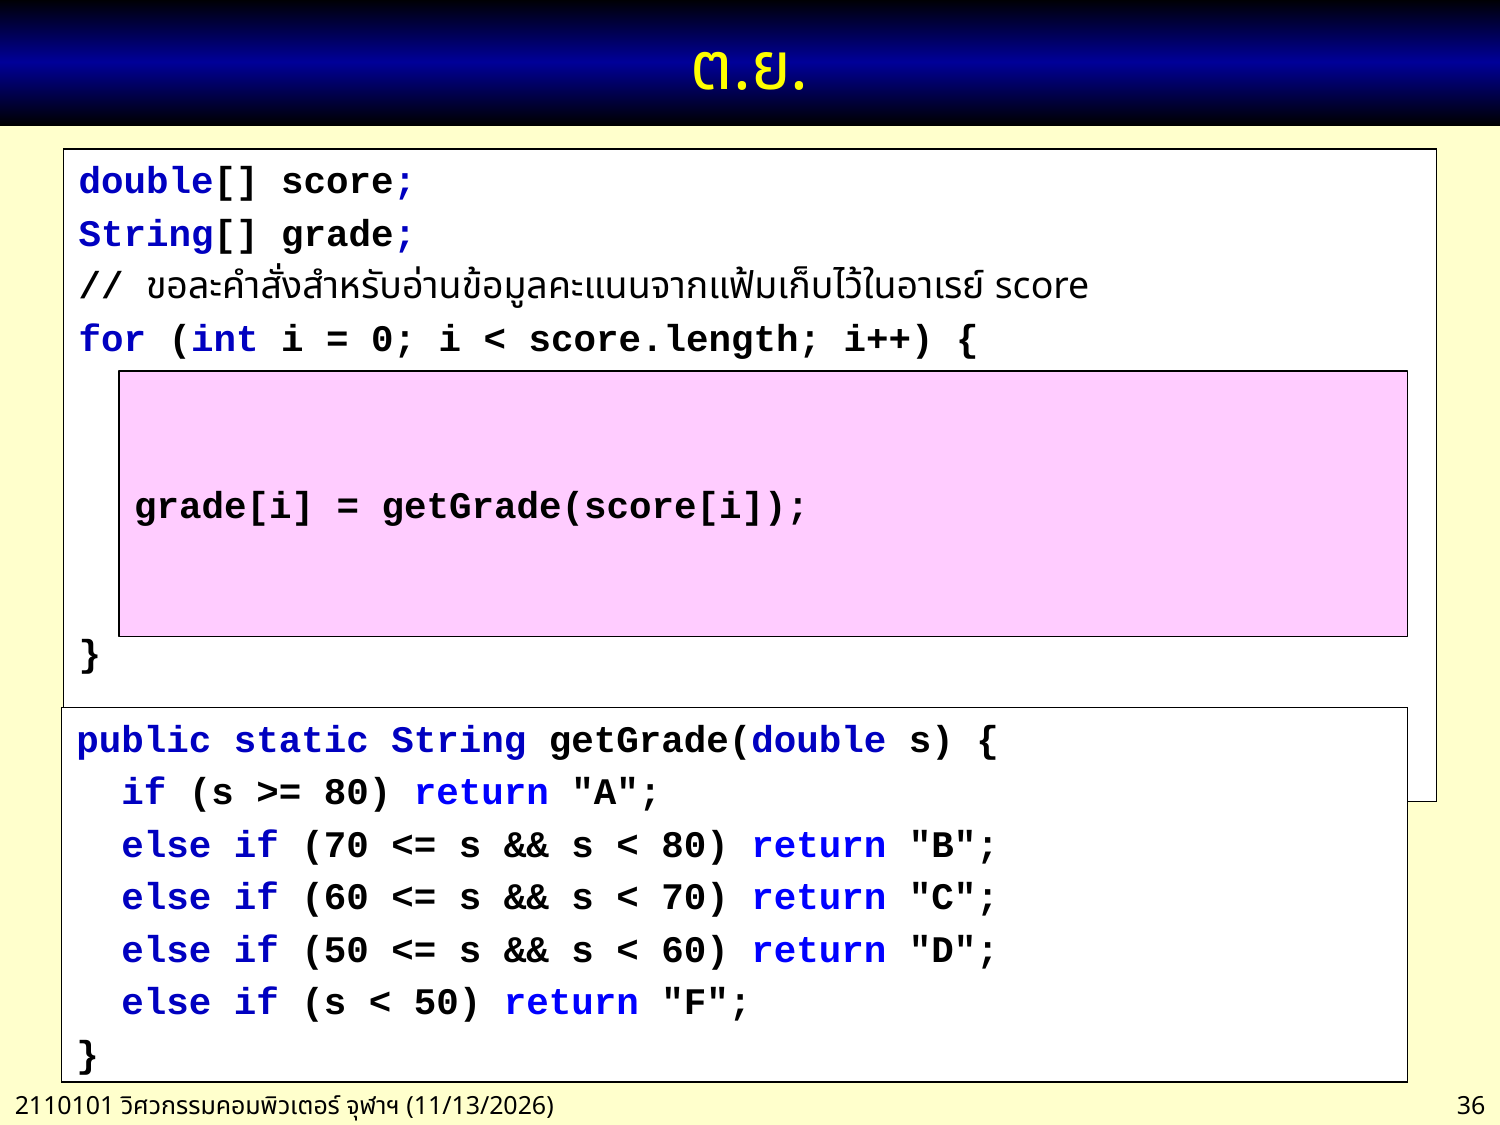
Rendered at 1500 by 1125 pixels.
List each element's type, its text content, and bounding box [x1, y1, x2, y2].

title ต.ย. [0, 0, 1500, 126]
text_box grade[i] = getGrade(score[i]); [119, 371, 1408, 637]
list double[] score; String[] grade; // ขอละคำสั่งสำหรับอ่านข้อมูลคะแนนจากแฟ้มเก็บไว้ในอาเรย์ score for (int i = 0; i < score.length; i++) { if (score[i] >= 80) grade[i] = "A"; else if (70 <= score[i] && score[i] < 80) grade[i] = "B"; else if (60 <= score[i] && score[i] < 70) grade[i] = "C"; else if (50 <= score[i] && score[i] < 60) grade[i] = "D"; else if (s < 50) grade[i] = "F"; } [63, 148, 1437, 802]
text_box public static String getGrade(double s) { if (s >= 80) return "A"; else if (70 <= s && s < 80) return "B"; else if (60 <= s && s < 70) return "C"; else if (50 <= s && s < 60) return "D"; else if (s < 50) return "F"; } [61, 707, 1408, 1083]
